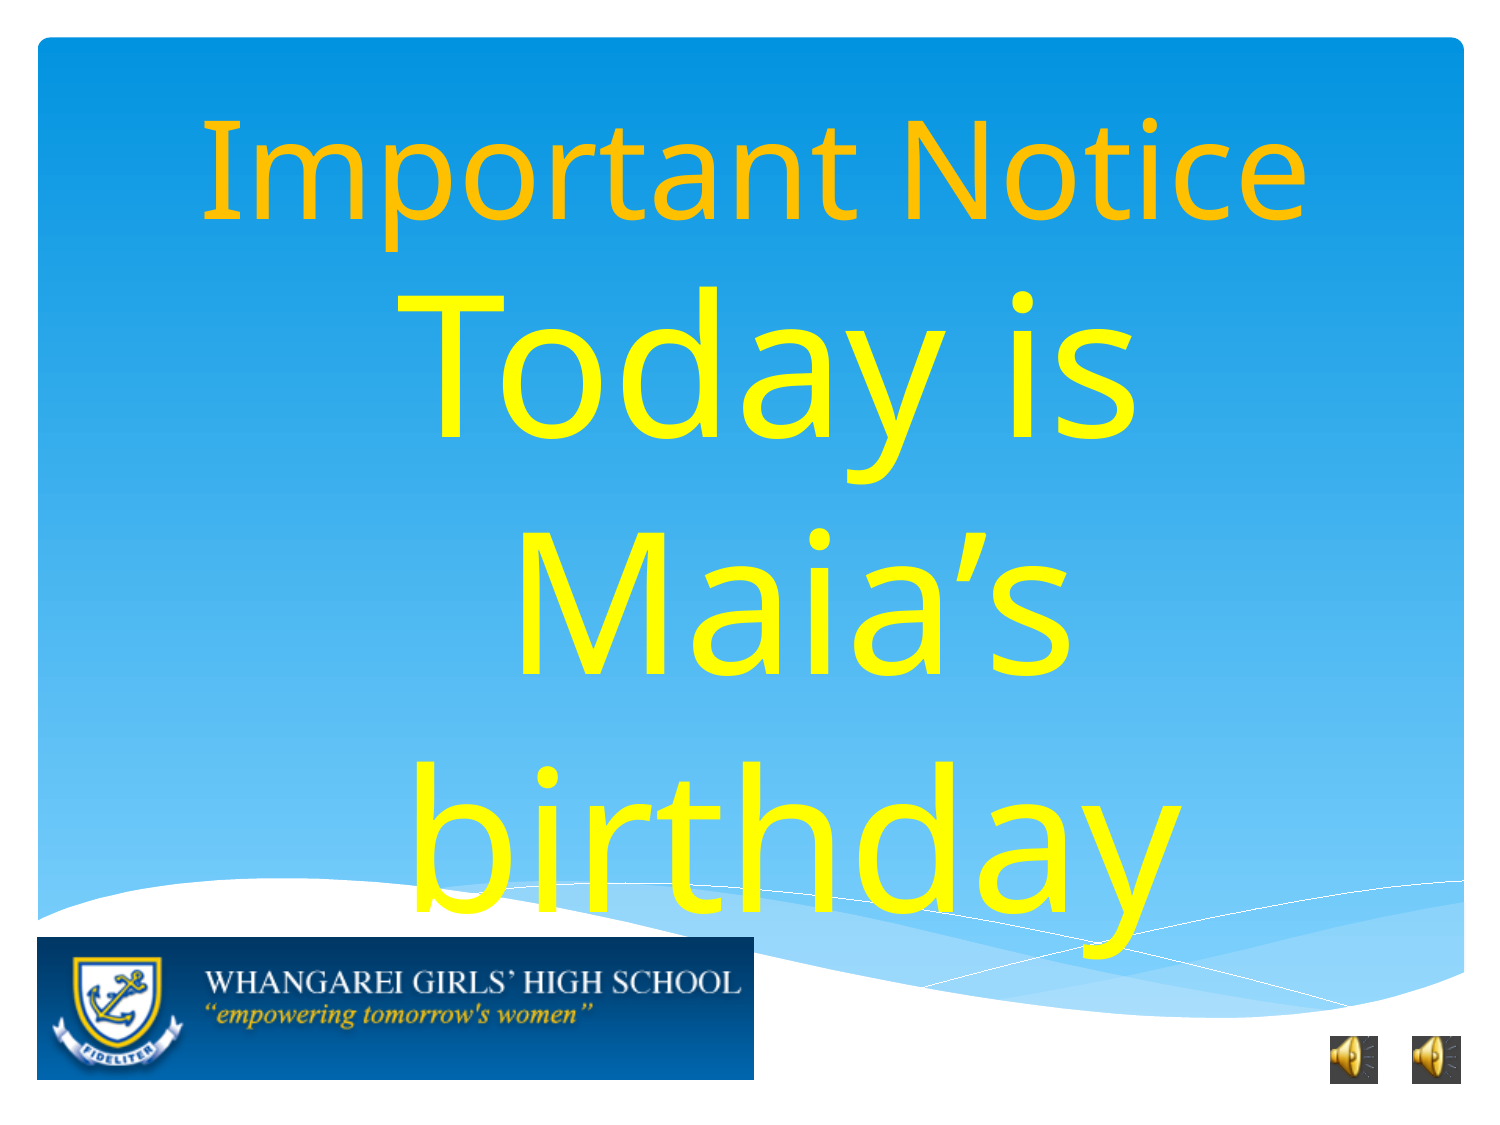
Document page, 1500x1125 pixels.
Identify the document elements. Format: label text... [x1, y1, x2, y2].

text_box Important Notice [149, 37, 1362, 255]
picture [37, 937, 754, 1080]
picture [1411, 1034, 1462, 1086]
text_box Today is Maia’s birthday [149, 231, 1391, 963]
picture [1328, 1034, 1380, 1086]
